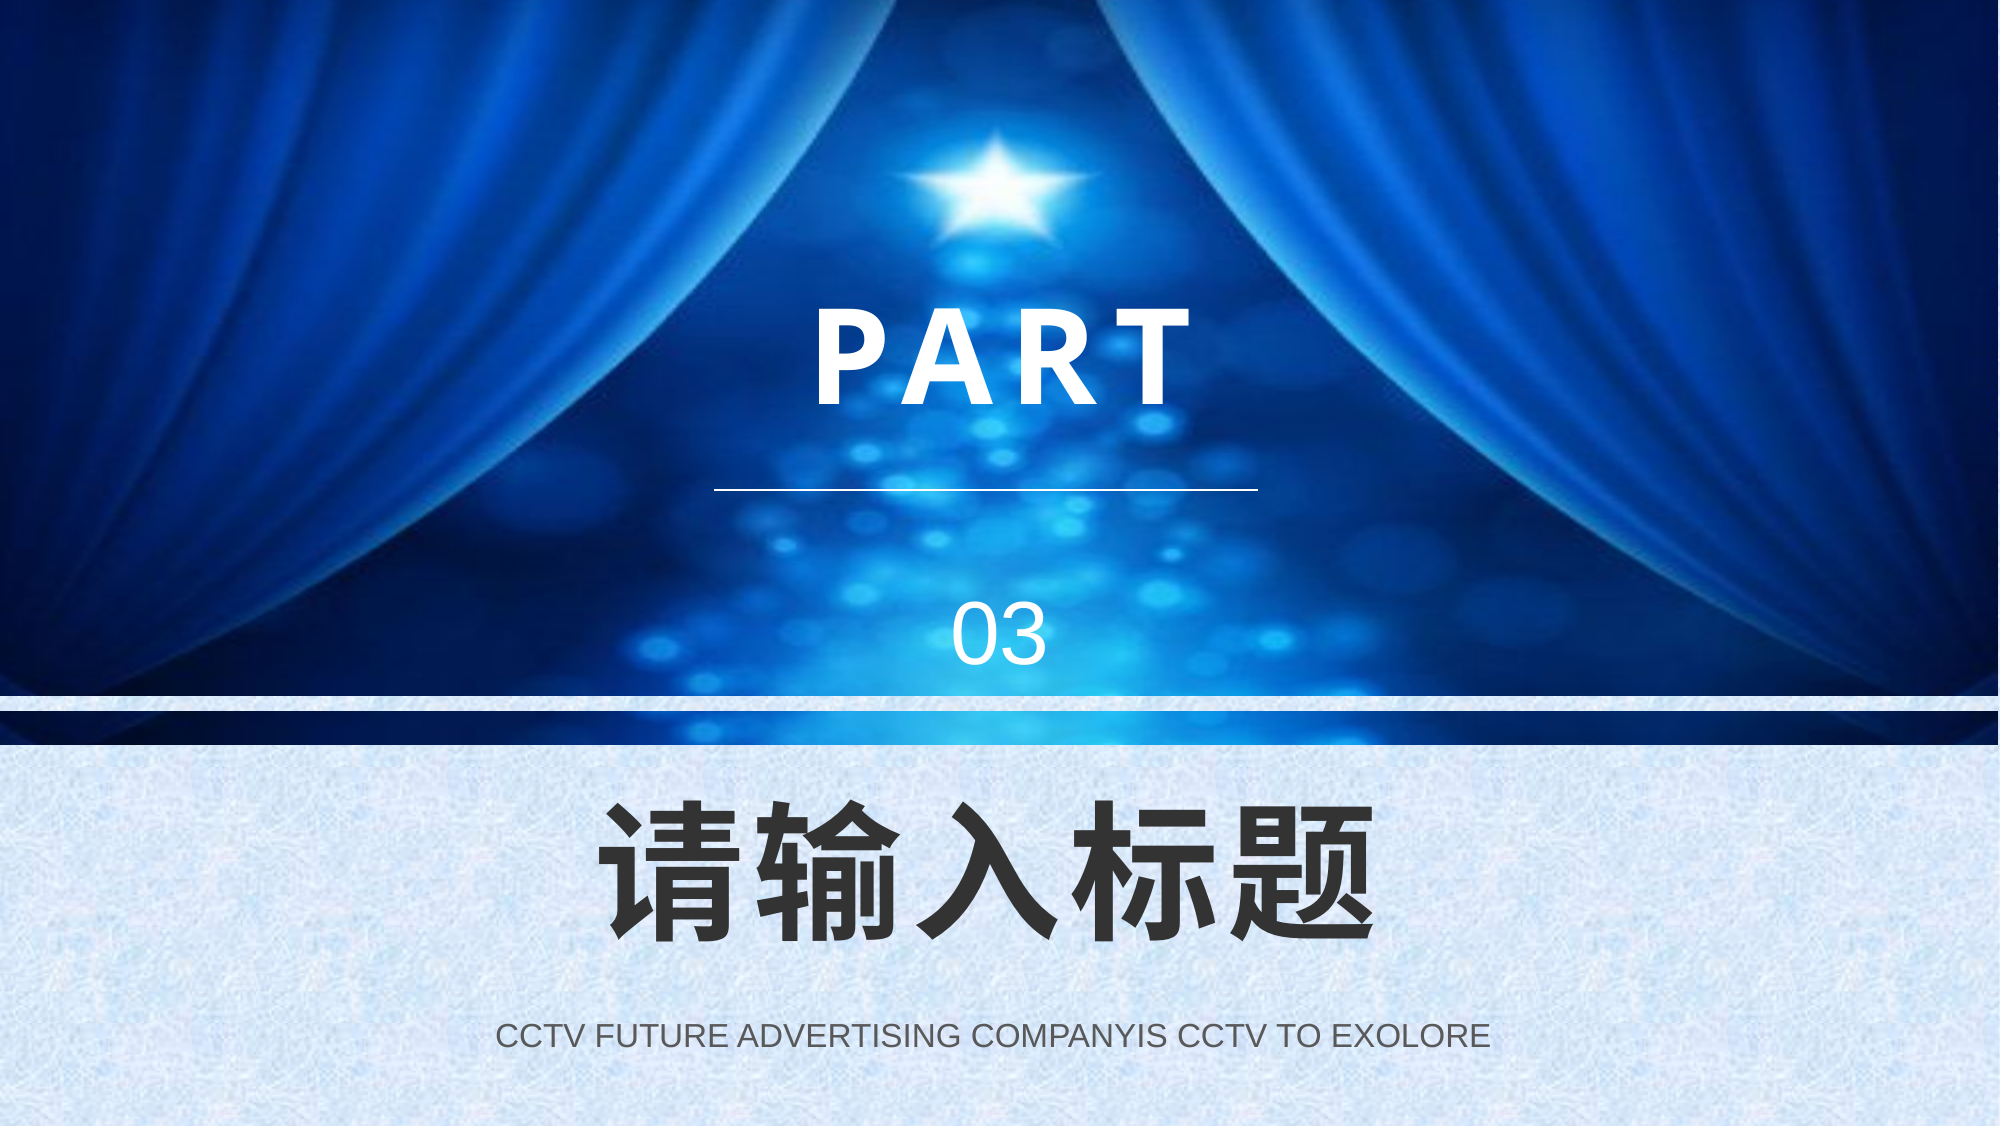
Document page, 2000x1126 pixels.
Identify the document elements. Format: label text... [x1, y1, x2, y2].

text_box 请输入标题 [461, 769, 1511, 969]
picture [0, 0, 2000, 1126]
text_box CCTV FUTURE ADVERTISING COMPANYIS CCTV TO EXOLORE [475, 1004, 1525, 1065]
